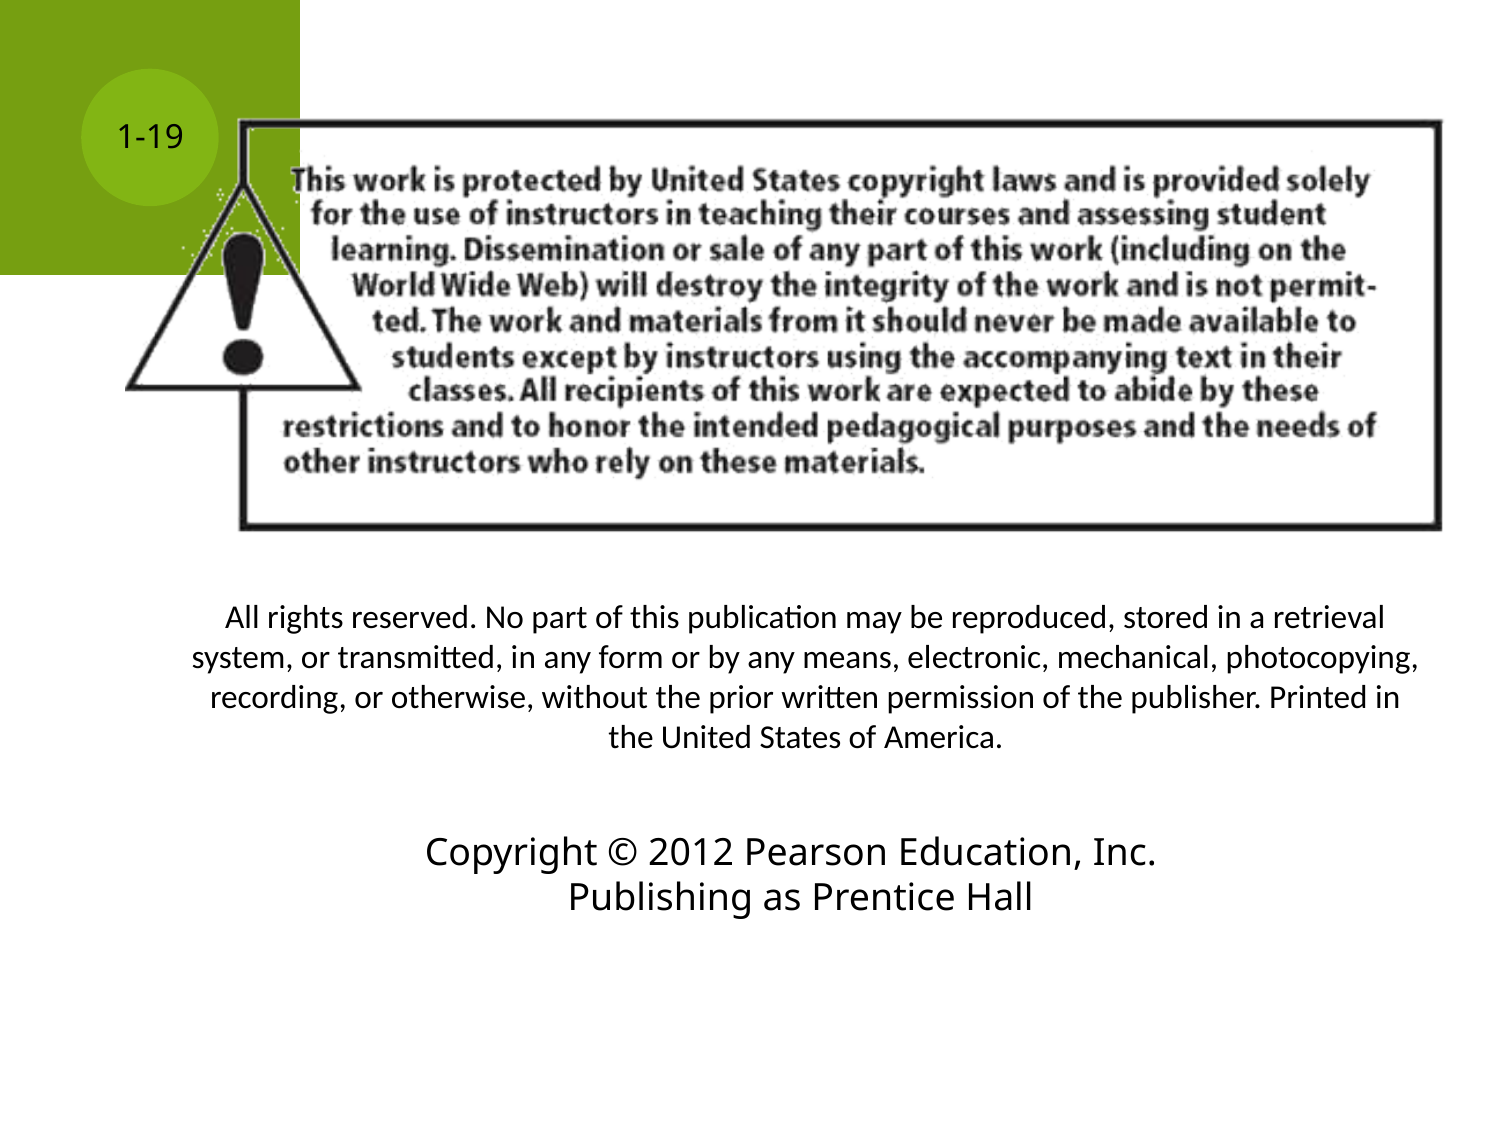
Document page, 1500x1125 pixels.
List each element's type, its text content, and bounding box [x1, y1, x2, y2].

picture [124, 112, 1457, 548]
text_box Copyright © 2012 Pearson Education, Inc. Publishing as Prentice Hall [174, 821, 1427, 926]
slide_number 1-19 [87, 87, 213, 188]
text_box All rights reserved. No part of this publication may be reproduced, stored in a retrieval system, or transmitted, in any form or by any means, electronic, mechanical, photocopying, recording, or otherwise, without the prior written permission of the publisher. Printed in the United States of America. [174, 588, 1438, 763]
